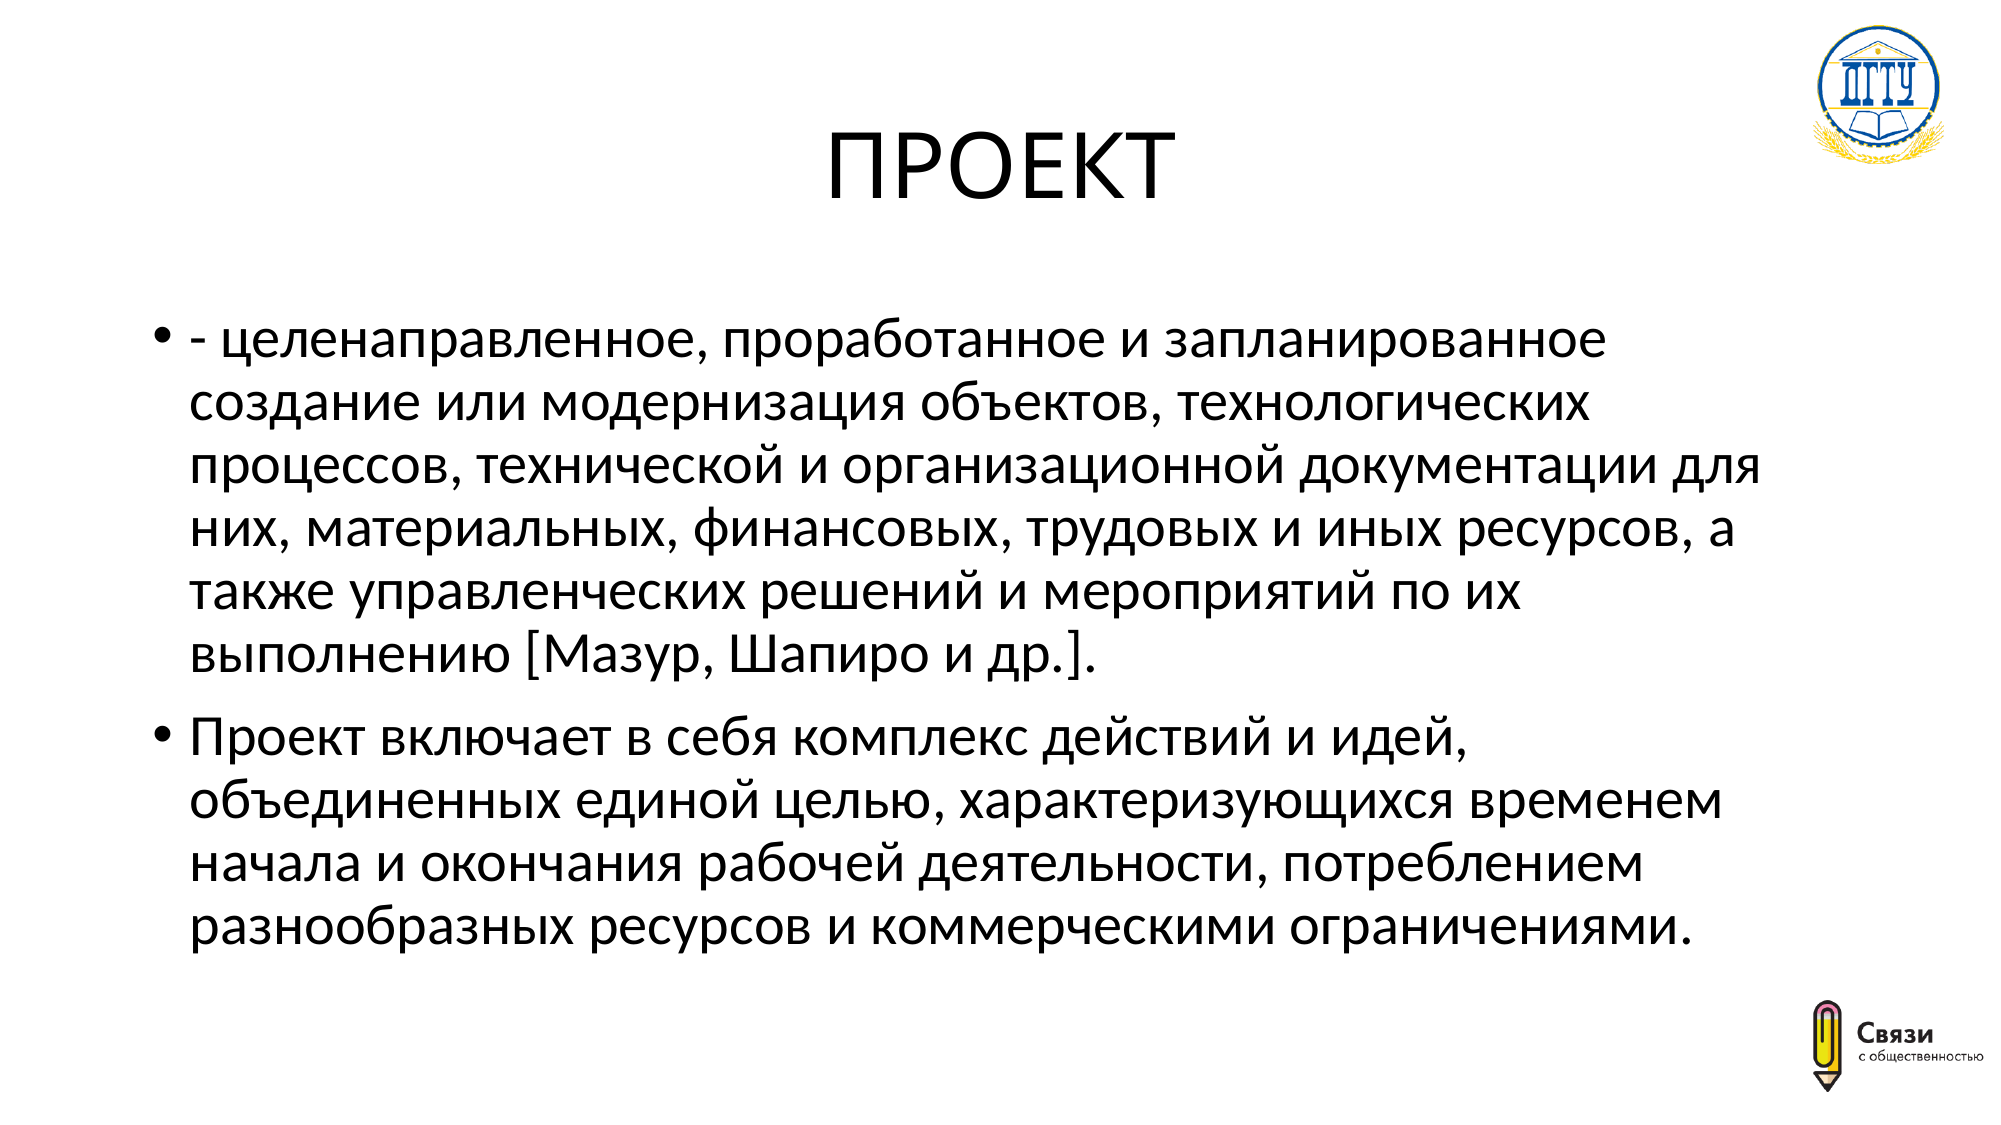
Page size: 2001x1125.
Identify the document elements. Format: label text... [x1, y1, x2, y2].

picture [1813, 25, 1944, 164]
title ПРОЕКТ [137, 59, 1863, 278]
list - целенаправленное, проработанное и запланированное создание или модернизация объектов, технологических процессов, технической и организационной документации для них, материальных, финансовых, трудовых и иных ресурсов, а также управленческих решений и мероприятий по их выполнению [Мазур, Шапиро и др.]. Проект включает в себя комплекс действий и идей, объединенных единой целью, характеризующихся временем начала и окончания рабочей деятельности, потреблением разнообразных ресурсов и коммерческими ограничениями. [137, 299, 1863, 1014]
picture [1813, 1000, 1988, 1092]
